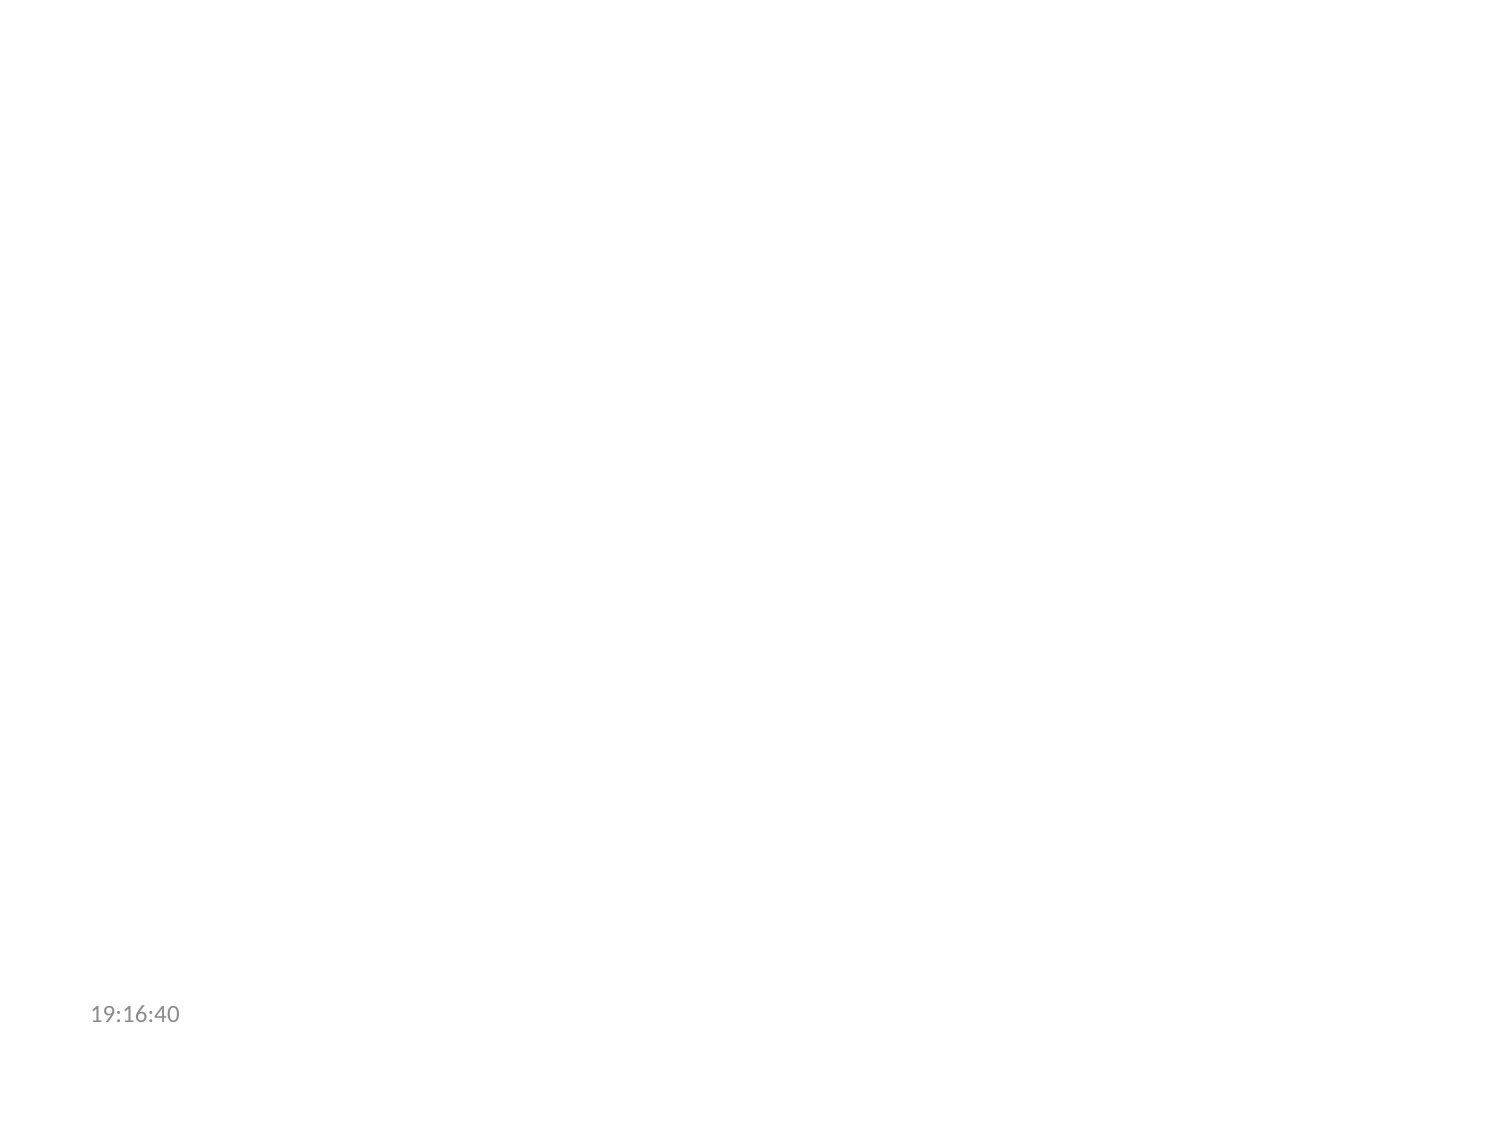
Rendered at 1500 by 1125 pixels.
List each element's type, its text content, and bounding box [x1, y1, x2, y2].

text_box 15:35:09 [75, 982, 425, 1043]
